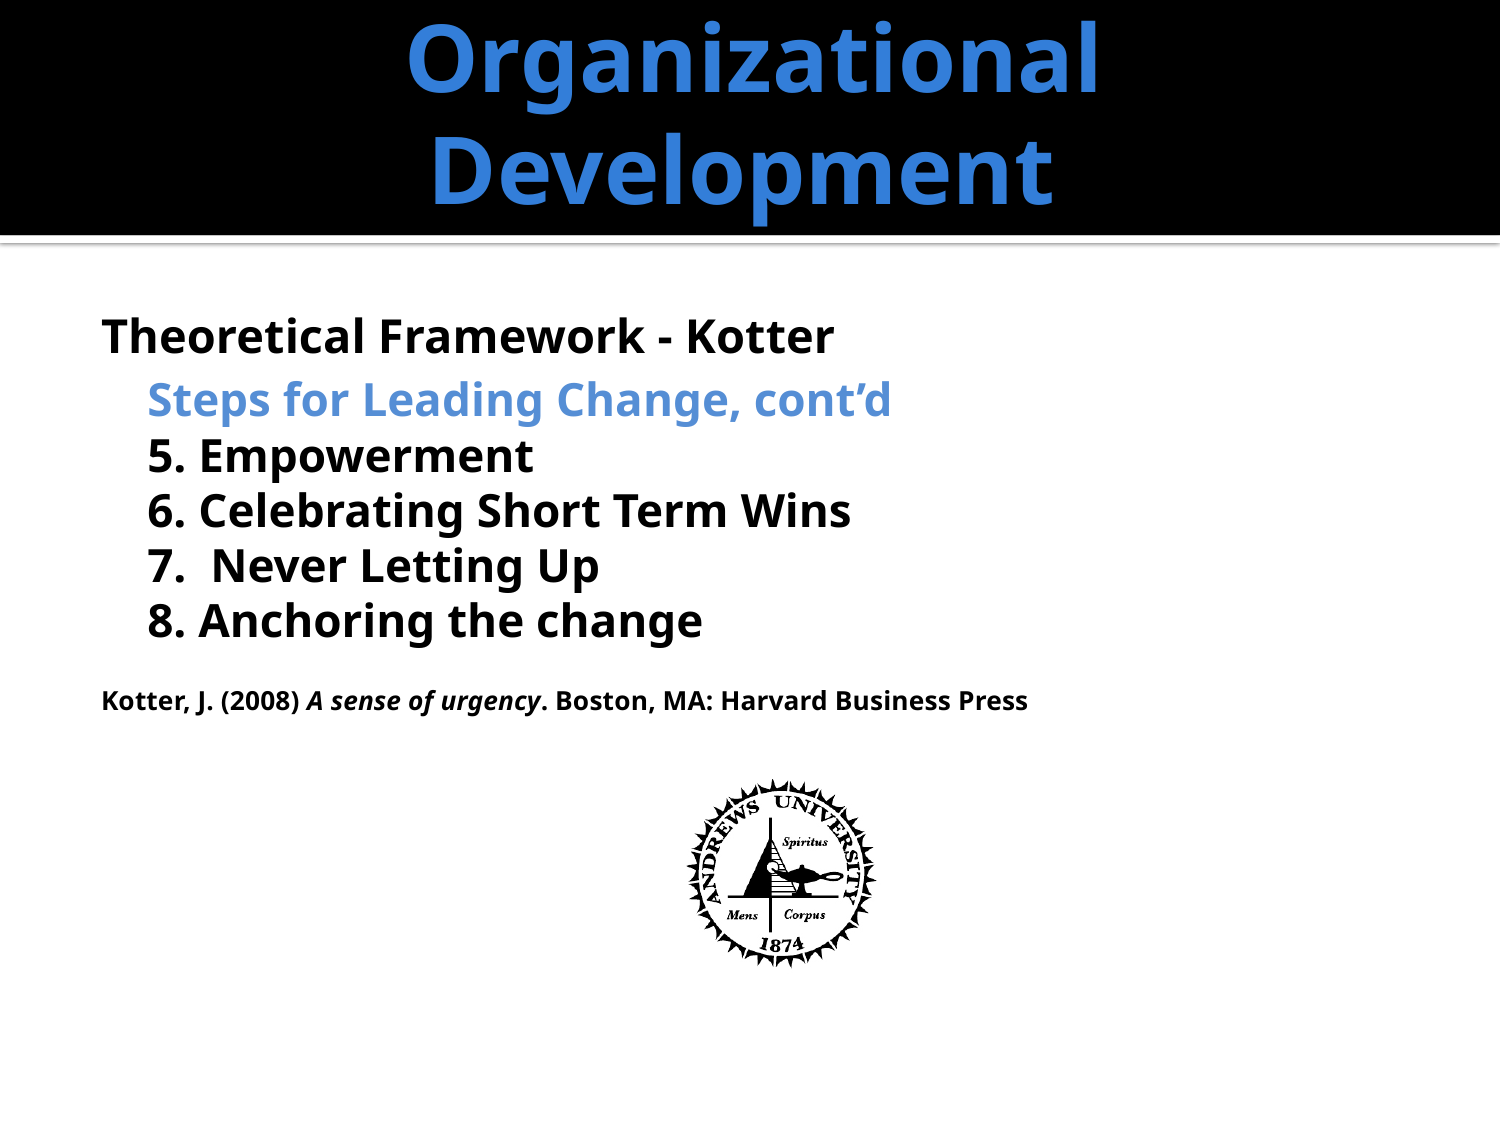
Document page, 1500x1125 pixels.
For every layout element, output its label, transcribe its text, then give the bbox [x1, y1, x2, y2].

picture [674, 774, 885, 975]
title Organizational Development [75, 25, 1425, 231]
list Theoretical Framework - Kotter Steps for Leading Change, cont’d 5. Empowerment 6. Celebrating Short Term Wins 7. Never Letting Up 8. Anchoring the change Kotter, J. (2008) A sense of urgency. Boston, MA: Harvard Business Press [74, 290, 1426, 1051]
